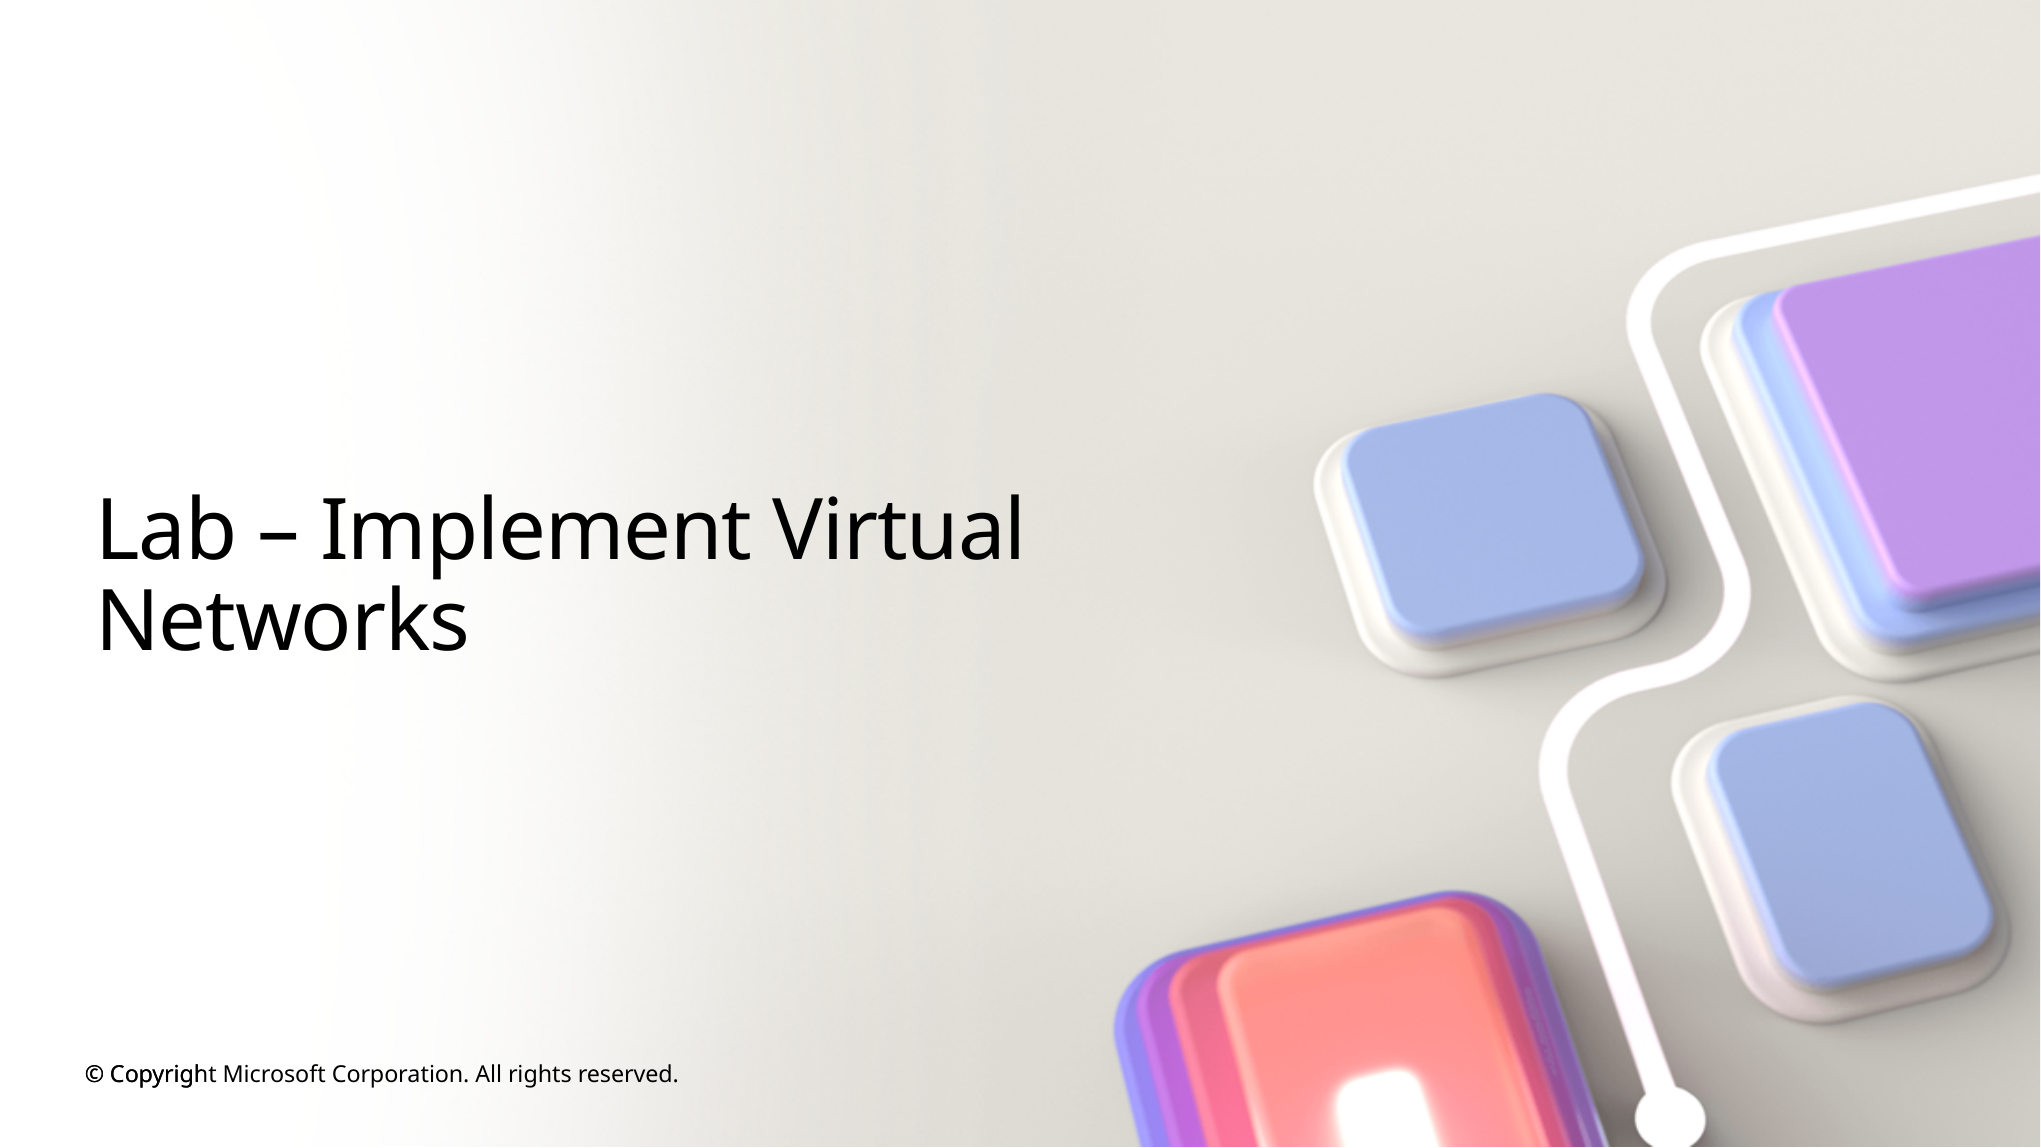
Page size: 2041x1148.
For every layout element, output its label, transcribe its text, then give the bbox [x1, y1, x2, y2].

title Lab – Implement Virtual Networks [95, 483, 1158, 670]
picture [202, 0, 2041, 1147]
